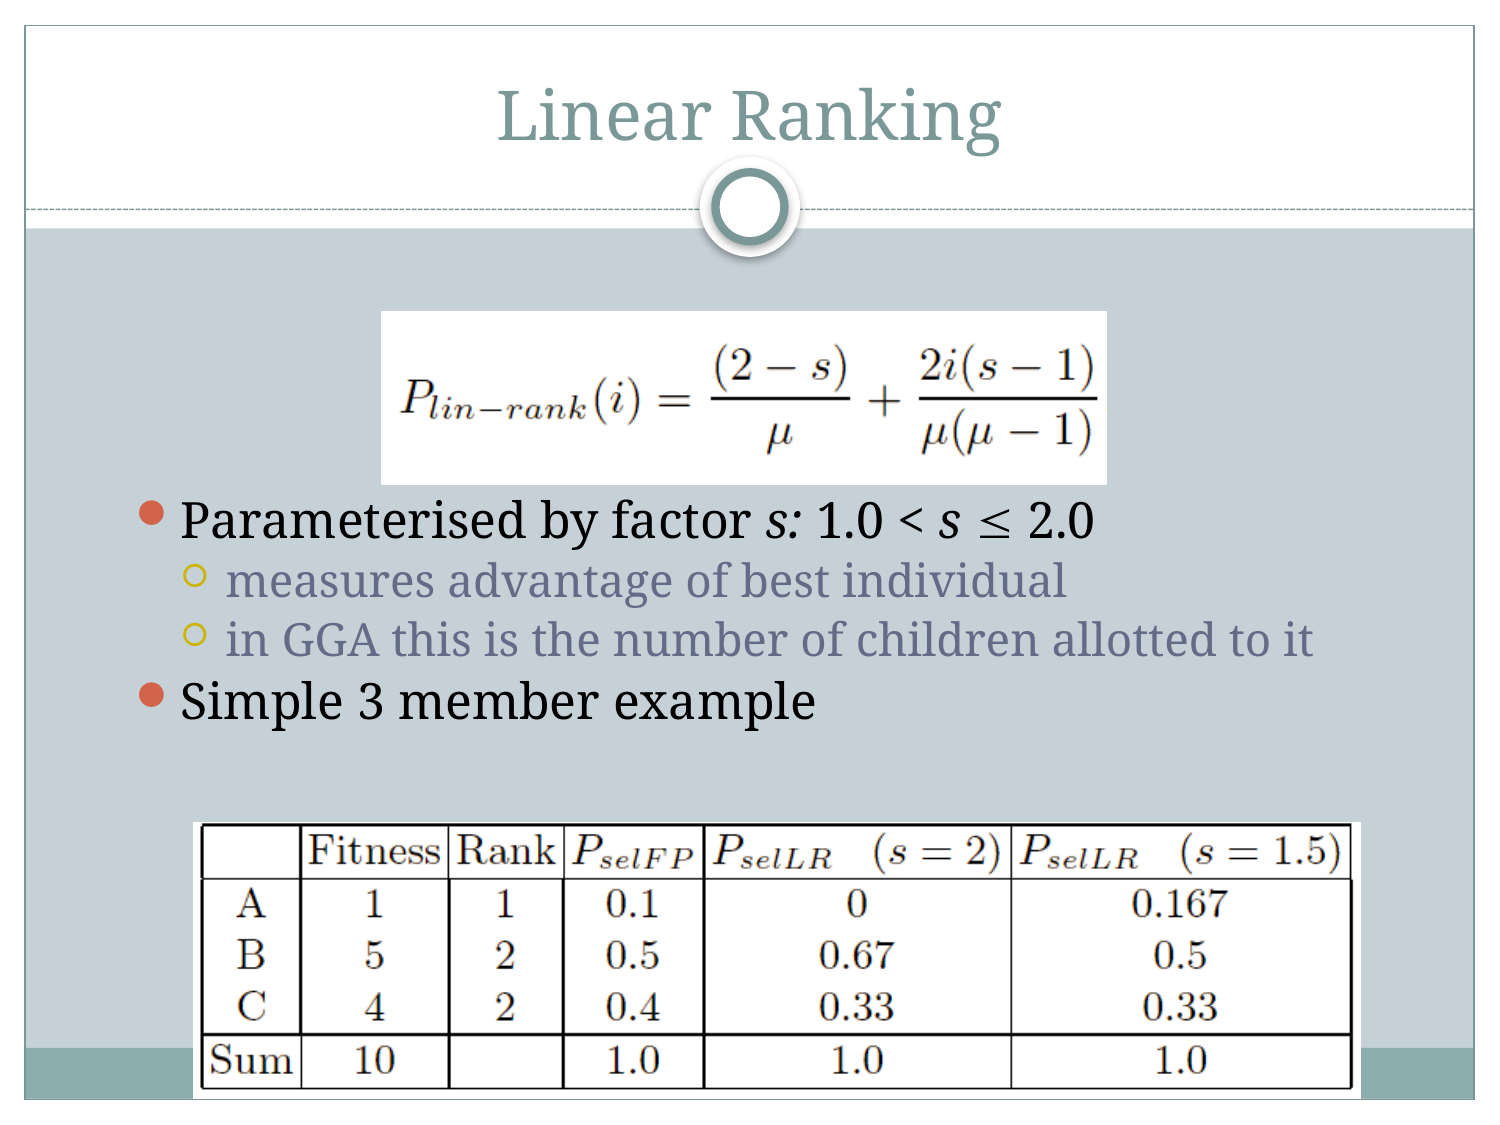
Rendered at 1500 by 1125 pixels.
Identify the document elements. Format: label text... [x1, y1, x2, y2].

picture [193, 821, 1361, 1099]
list Parameterised by factor s: 1.0 < s  2.0 measures advantage of best individual in GGA this is the number of children allotted to it Simple 3 member example [120, 487, 1473, 763]
picture [380, 310, 1107, 485]
title Linear Ranking [49, 37, 1450, 162]
